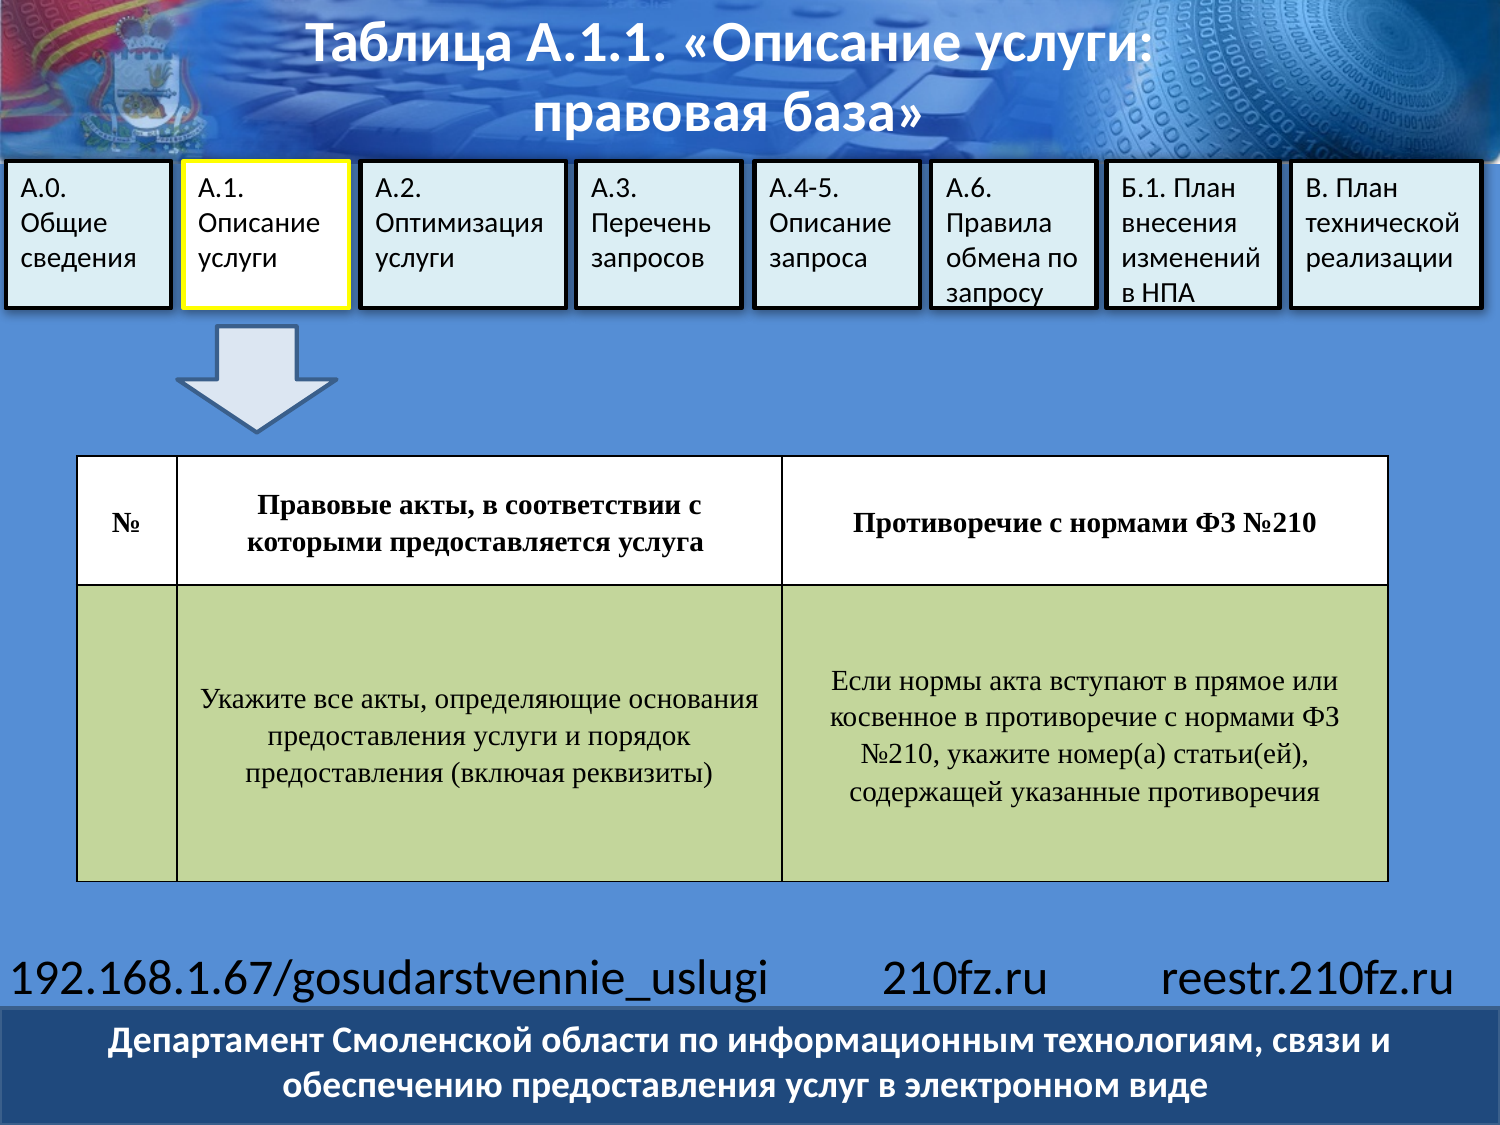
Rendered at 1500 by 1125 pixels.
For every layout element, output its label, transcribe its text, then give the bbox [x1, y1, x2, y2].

table_header № [78, 457, 176, 584]
text_box А.4-5. Описание запроса [752, 172, 922, 310]
text_box В. План технической реализации [1289, 172, 1484, 310]
text_box А.3. Перечень запросов [574, 172, 744, 310]
text_box Департамент Смоленской области по информационным технологиям, связи и обеспечению предоставления услуг в электронном виде [0, 1013, 1500, 1125]
table_header Противоречие с нормами ФЗ №210 [783, 457, 1387, 584]
table_header Правовые акты, в соответствии с которыми предоставляется услуга [178, 457, 781, 584]
text_box А.0. Общие сведения [4, 172, 173, 310]
picture [0, 0, 1500, 164]
text_box [175, 324, 339, 435]
text_box А.1. Описание услуги [181, 172, 351, 310]
text_box А.6. Правила обмена по запросу [929, 172, 1098, 310]
text_box А.2. Оптимизация услуги [358, 172, 568, 310]
text_box Б.1. План внесения изменений в НПА [1104, 172, 1282, 310]
table_header Укажите все акты, определяющие основания предоставления услуги и порядок предоставления (включая реквизиты) [178, 586, 781, 881]
table_header Если нормы акта вступают в прямое или косвенное в противоречие с нормами ФЗ №210, укажите номер(а) статьи(ей), содержащей указанные противоречия [783, 586, 1387, 881]
table_header [78, 586, 176, 881]
text_box 192.168.1.67/gosudarstvennie_uslugi 210fz.ru reestr.210fz.ru [0, 937, 1500, 1013]
